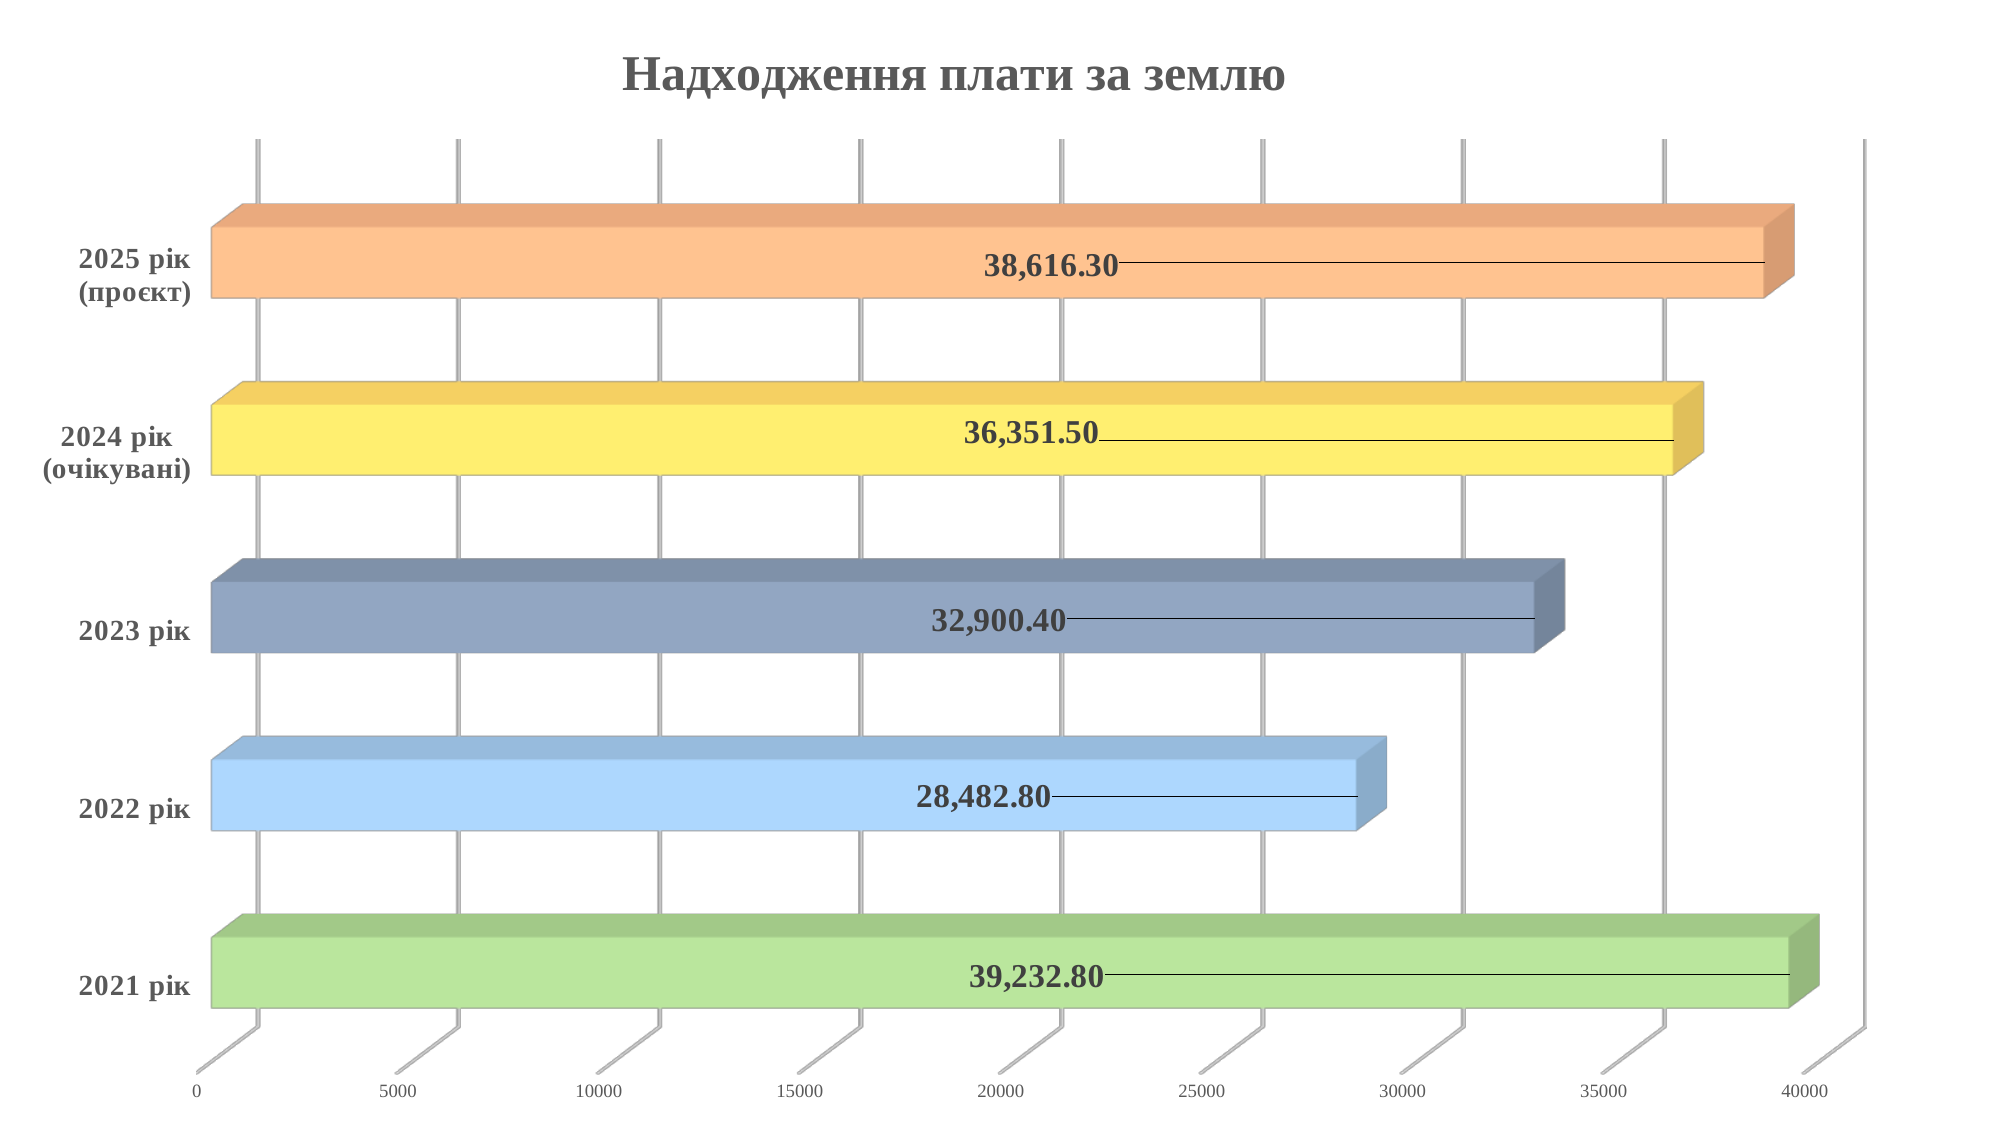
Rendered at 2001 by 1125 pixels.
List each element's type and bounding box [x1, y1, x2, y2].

chart [0, 0, 1909, 1125]
